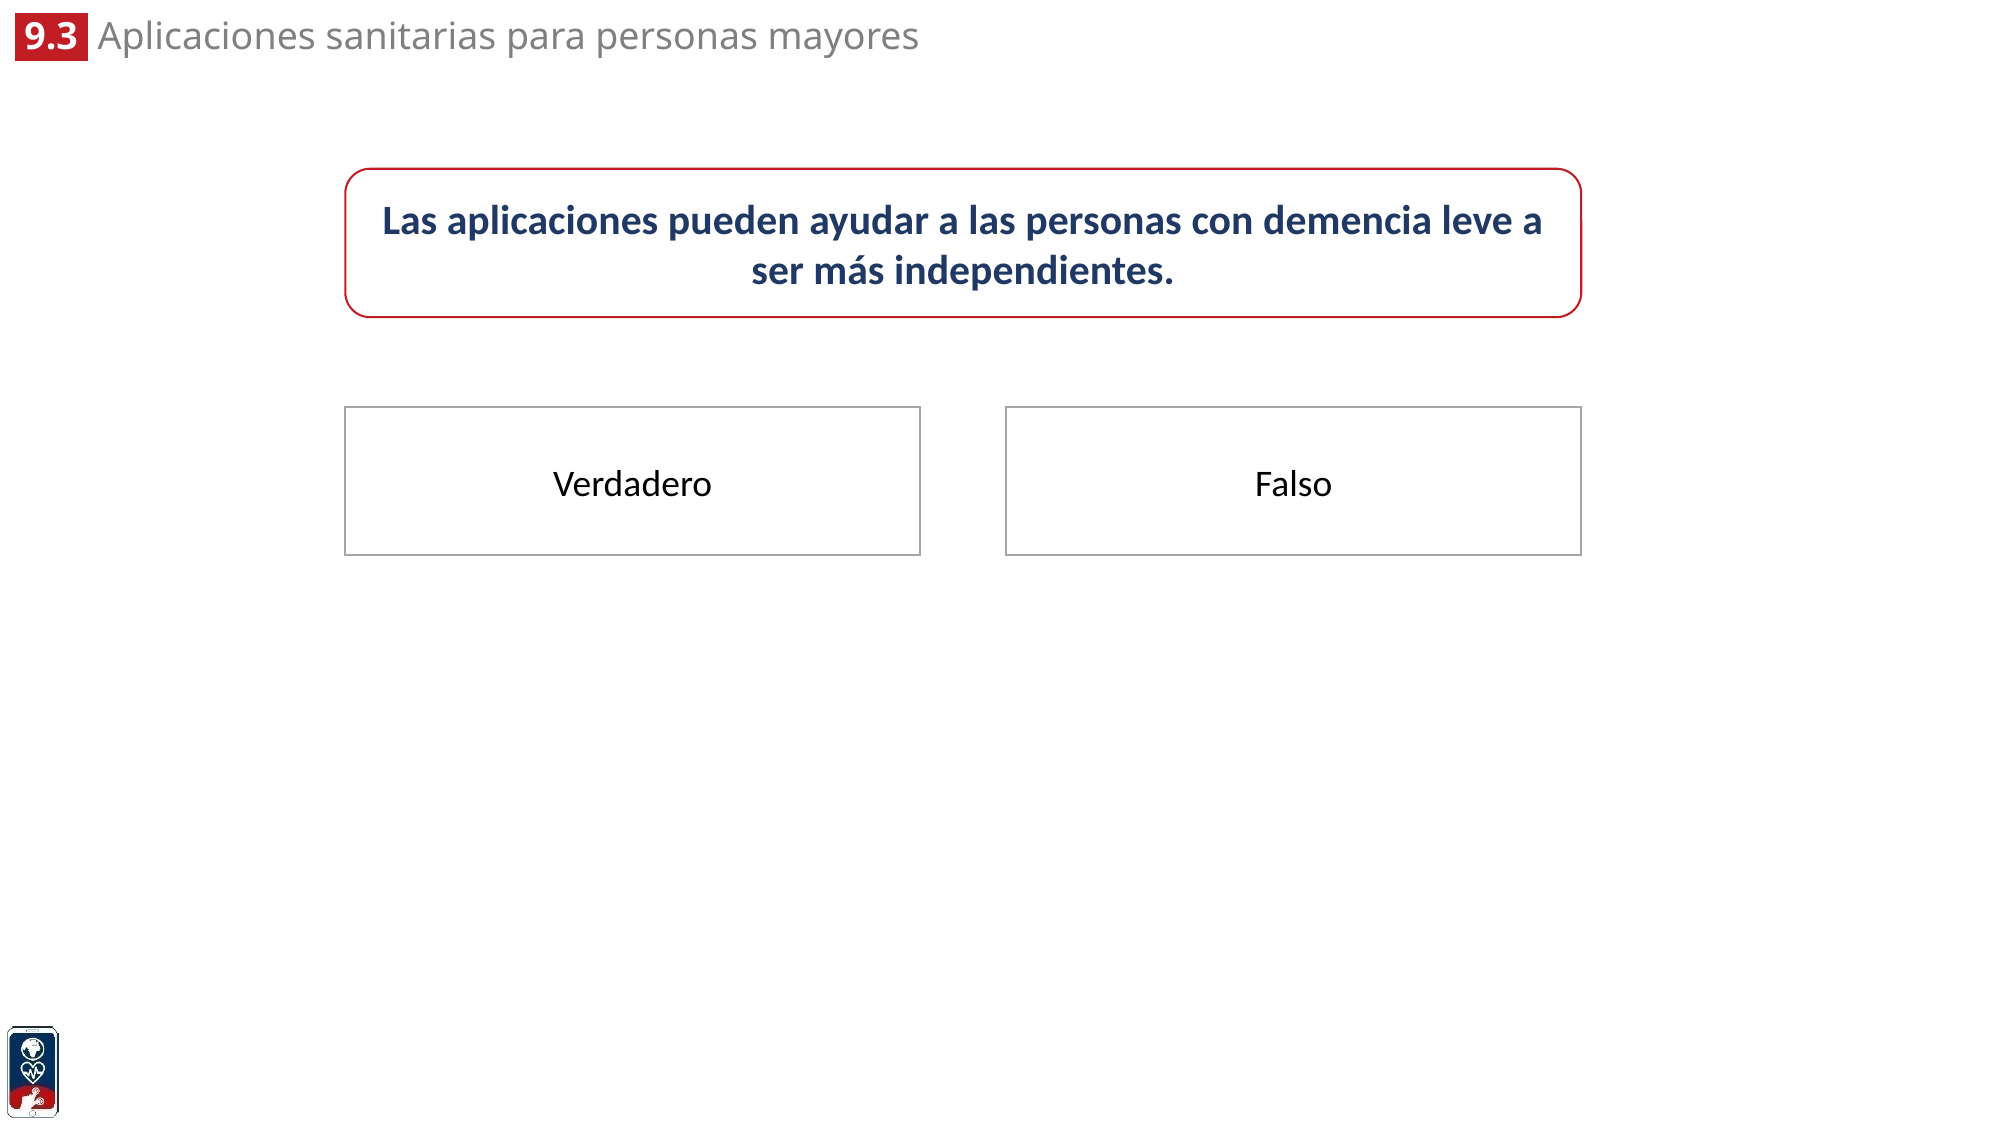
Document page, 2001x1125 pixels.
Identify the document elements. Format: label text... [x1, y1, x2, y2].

text_box Falso [1005, 406, 1582, 556]
text_box Las aplicaciones pueden ayudar a las personas con demencia leve a ser más independientes. [344, 167, 1583, 319]
picture [7, 1026, 59, 1118]
text_box Verdadero [344, 406, 921, 556]
